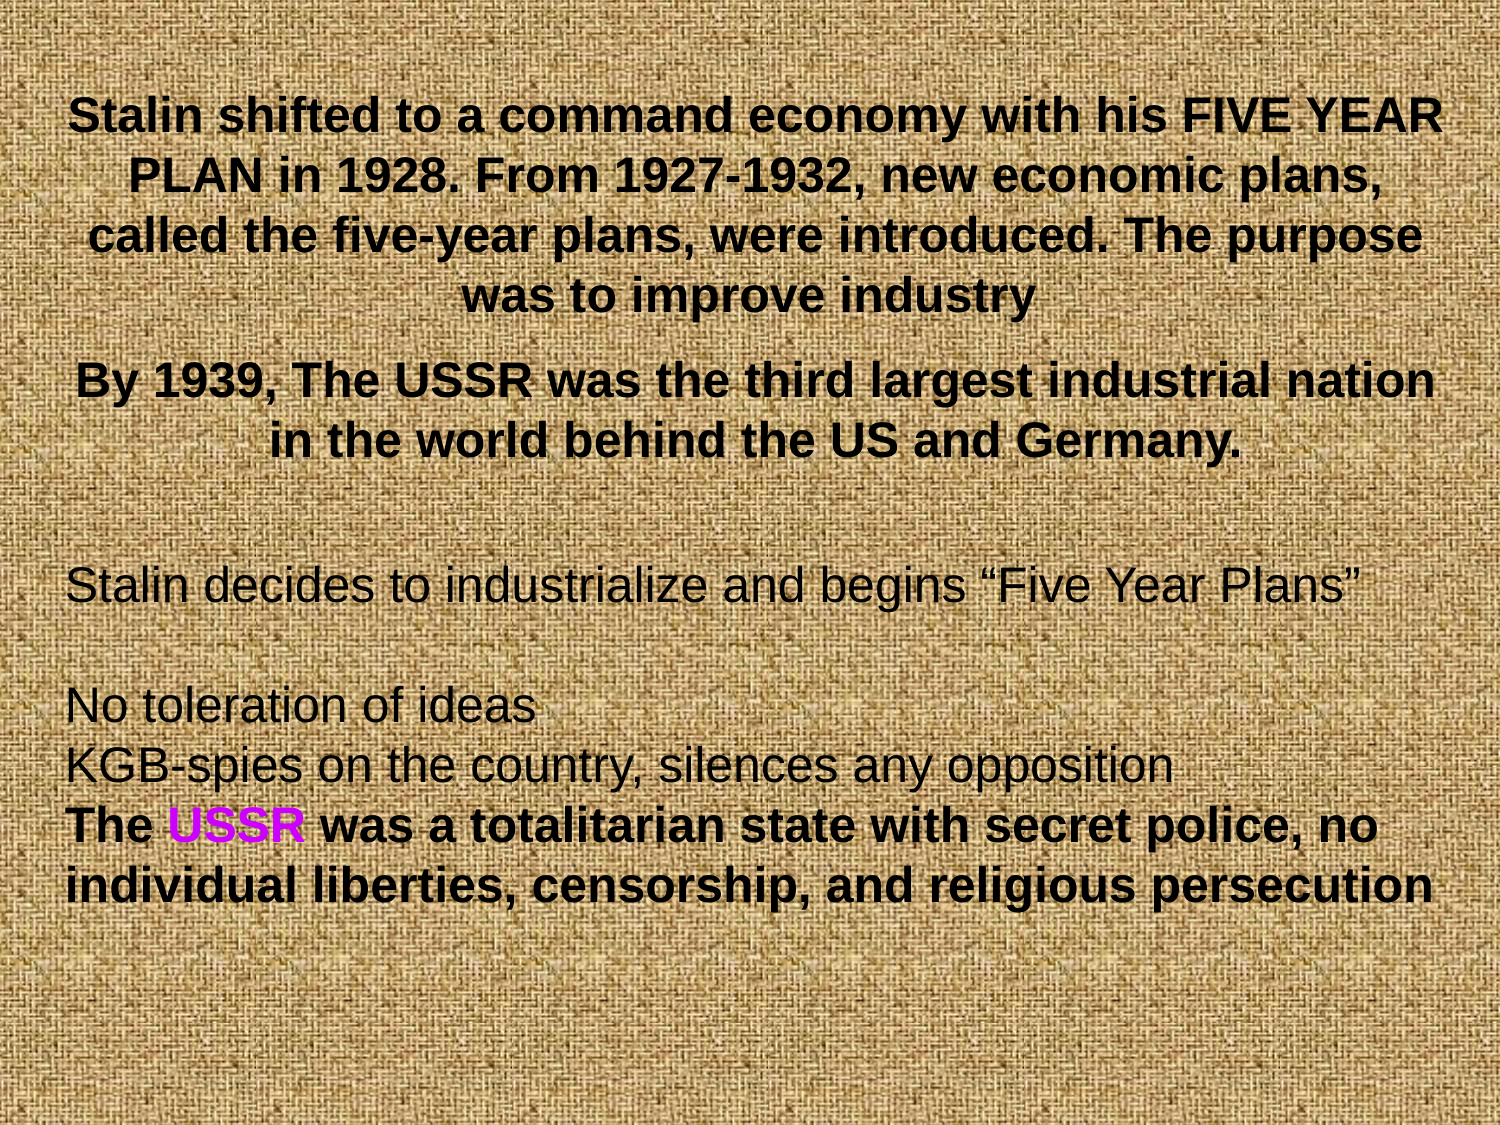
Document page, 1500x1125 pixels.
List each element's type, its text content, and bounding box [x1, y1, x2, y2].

text_box Stalin shifted to a command economy with his FIVE YEAR PLAN in 1928. From 1927-1932, new economic plans, called the five-year plans, were introduced. The purpose was to improve industry By 1939, The USSR was the third largest industrial nation in the world behind the US and Germany. Stalin decides to industrialize and begins “Five Year Plans” No toleration of ideas KGB-spies on the country, silences any opposition The USSR was a totalitarian state with secret police, no individual liberties, censorship, and religious persecution [49, 74, 1463, 1093]
picture [0, 0, 1500, 1125]
